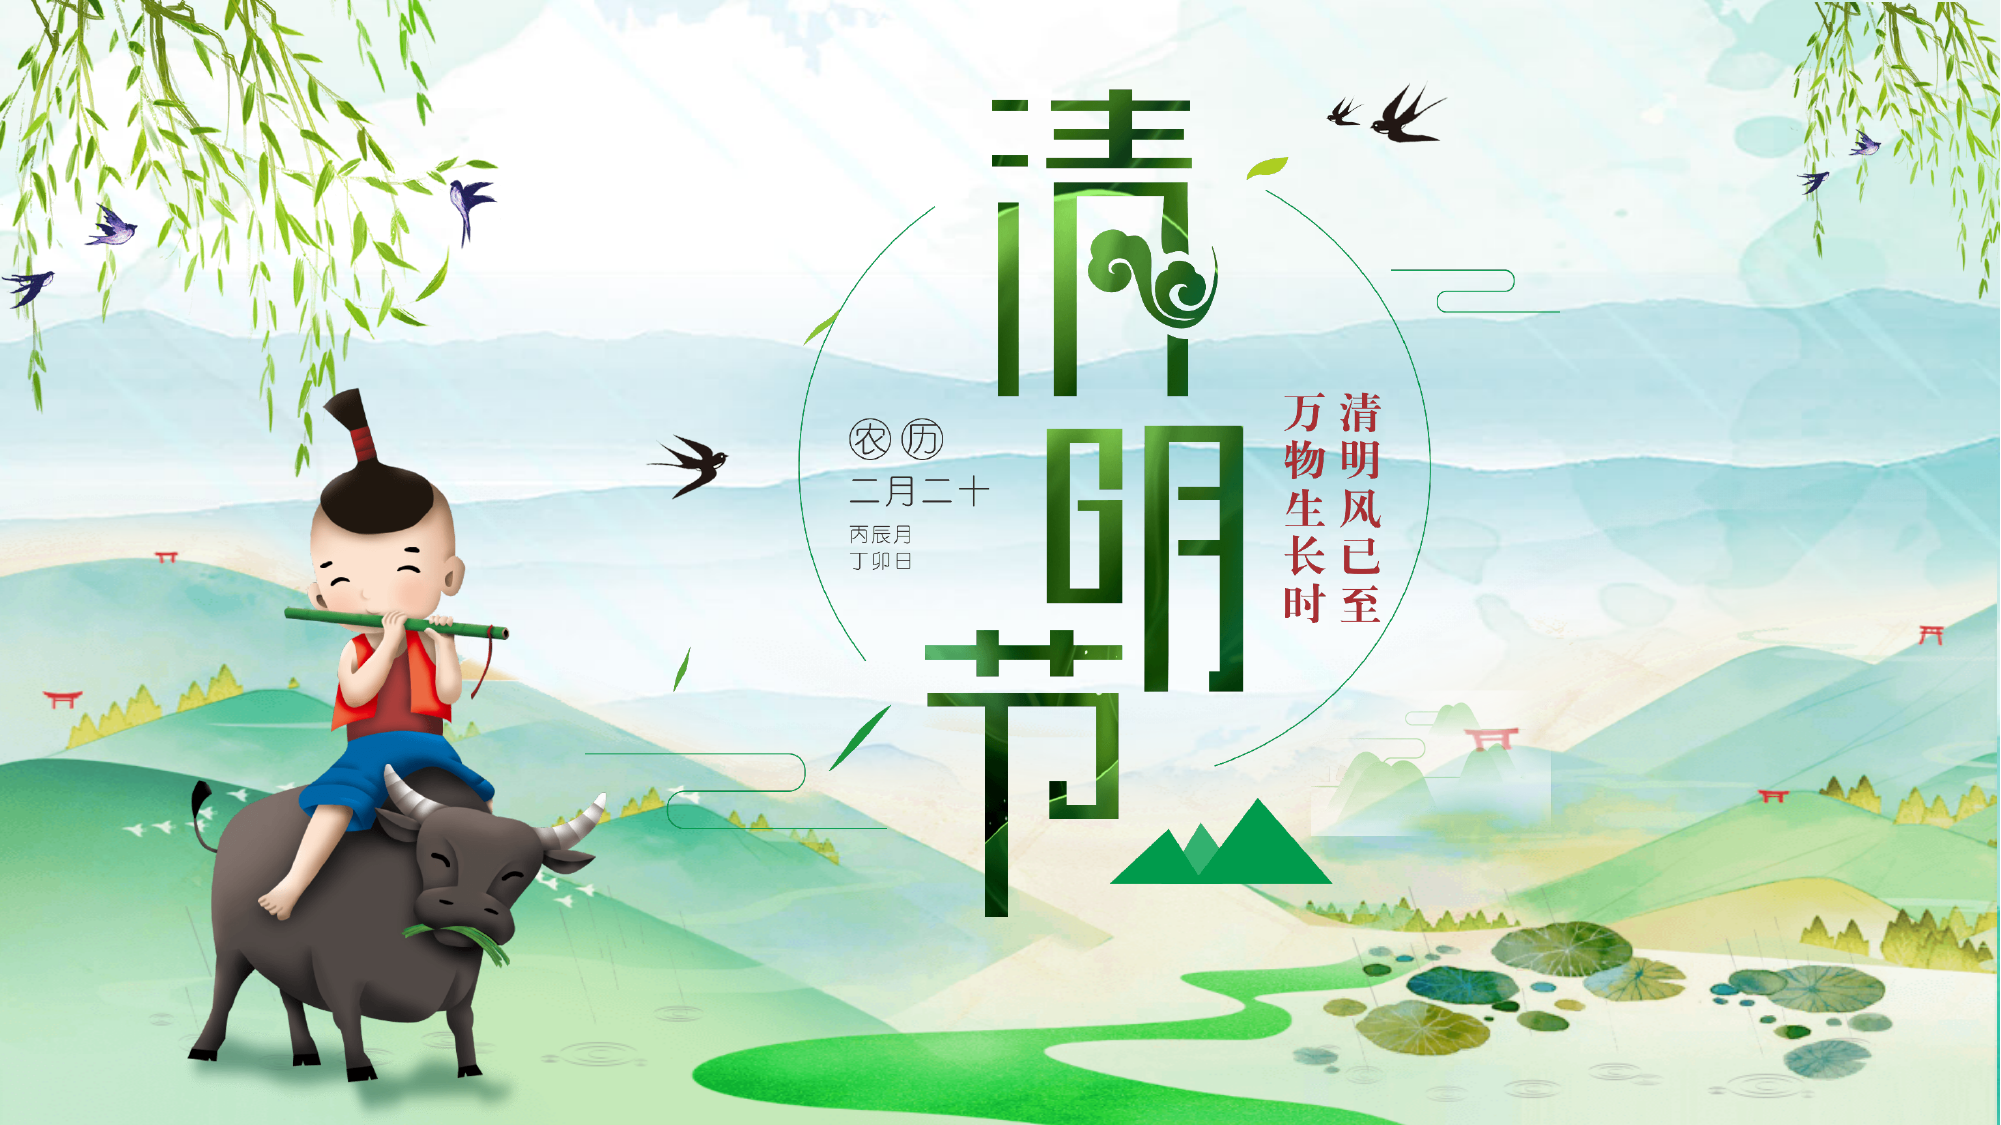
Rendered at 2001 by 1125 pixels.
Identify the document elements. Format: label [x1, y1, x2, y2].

text_box [666, 770, 1986, 1125]
picture [0, 0, 2000, 1125]
